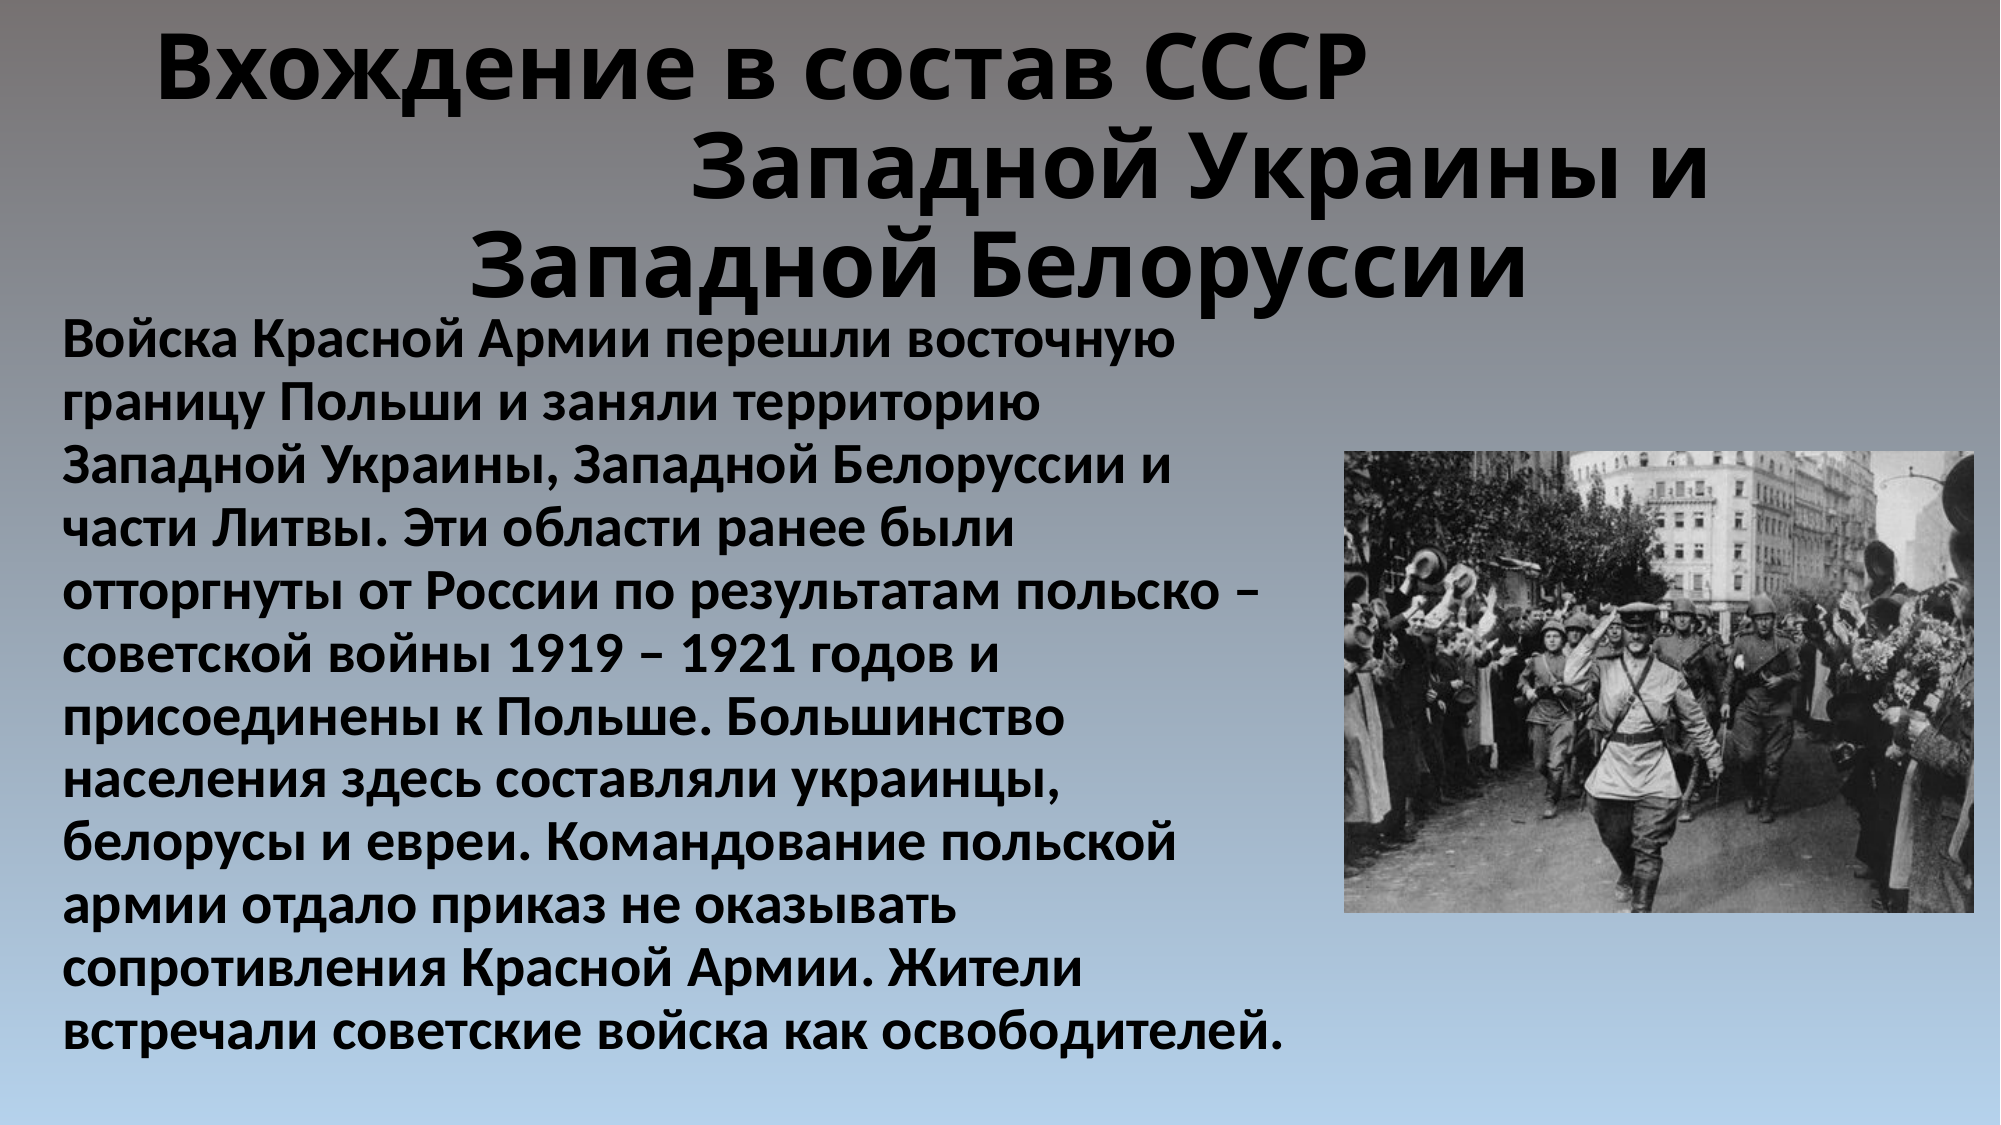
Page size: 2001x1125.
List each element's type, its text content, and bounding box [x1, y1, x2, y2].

list Войска Красной Армии перешли восточную границу Польши и заняли территорию Западной Украины, Западной Белоруссии и части Литвы. Эти области ранее были отторгнуты от России по результатам польско – советской войны 1919 – 1921 годов и присоединены к Польше. Большинство населения здесь составляли украинцы, белорусы и евреи. Командование польской армии отдало приказ не оказывать сопротивления Красной Армии. Жители встречали советские войска как освободителей. [47, 299, 1305, 1074]
picture [1344, 451, 1974, 913]
title Вхождение в состав СССР Западной Украины и Западной Белоруссии [137, 59, 1863, 278]
